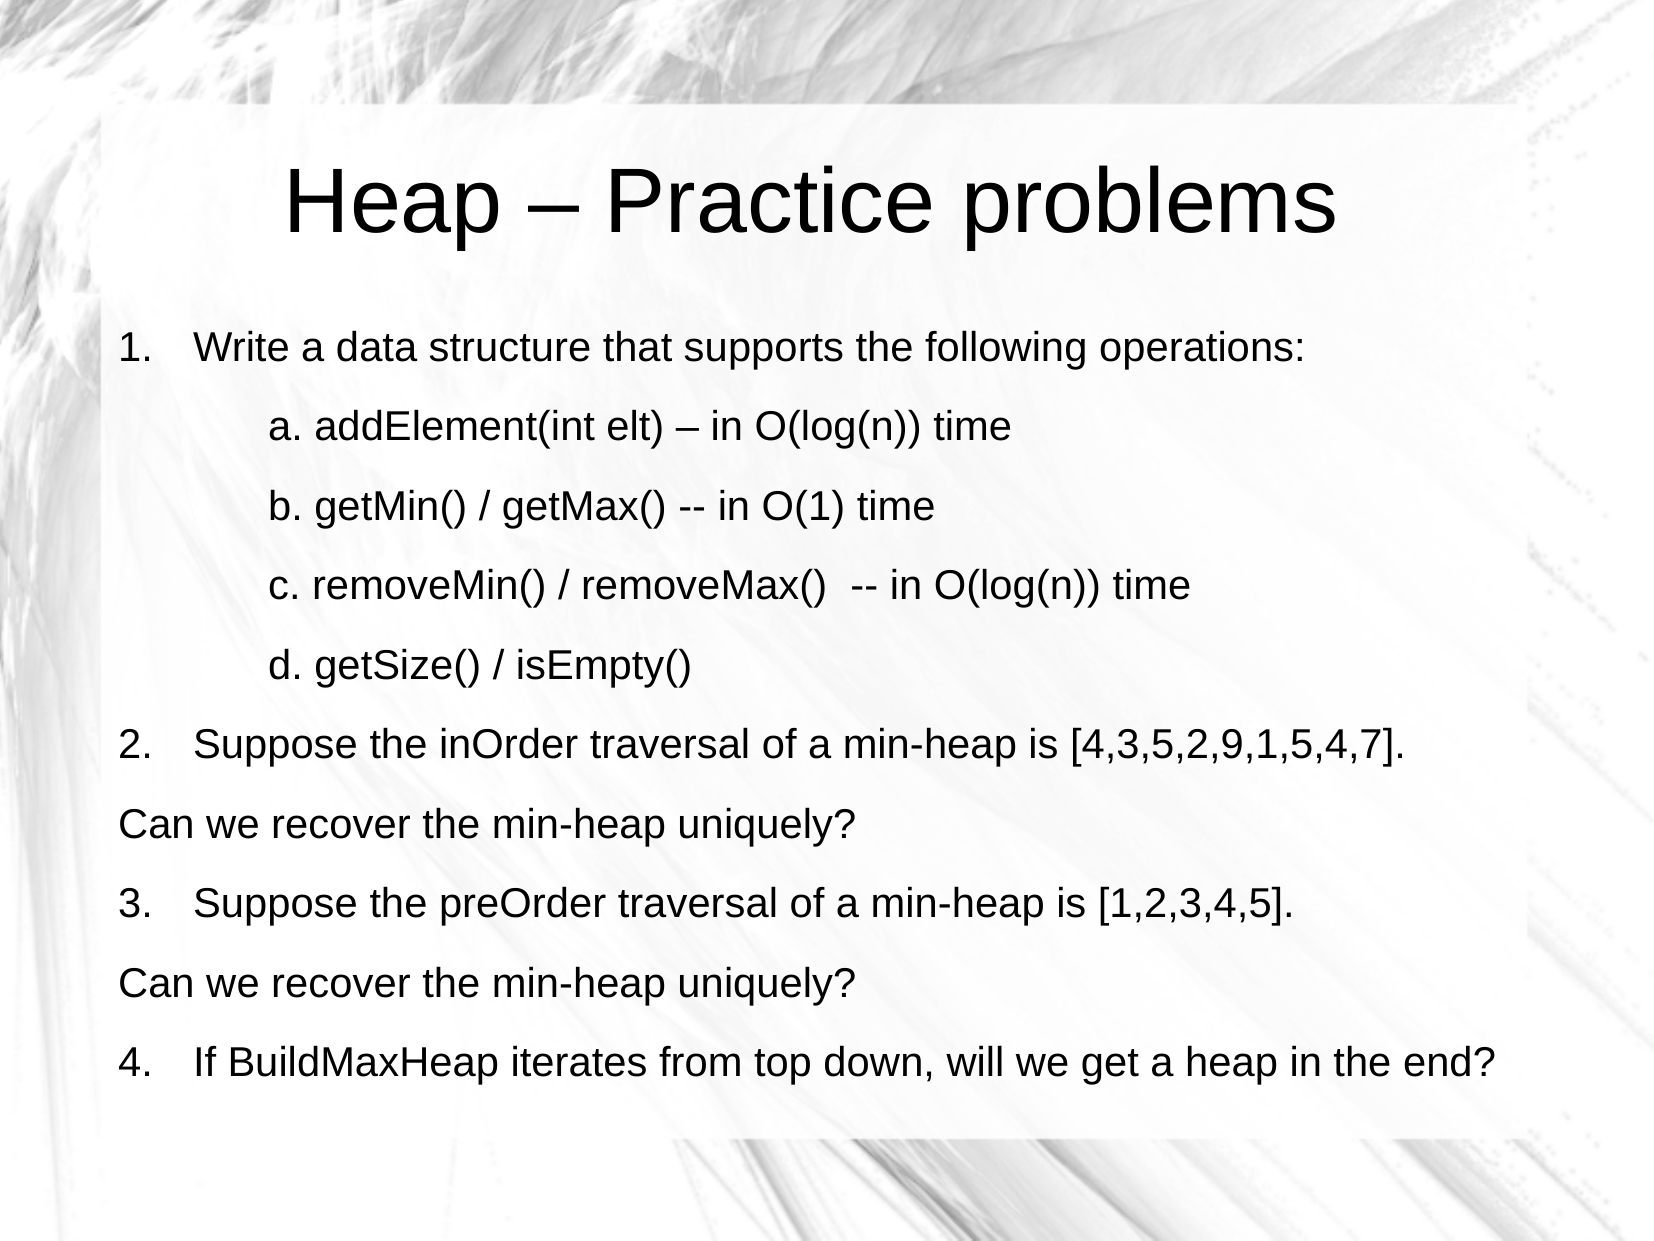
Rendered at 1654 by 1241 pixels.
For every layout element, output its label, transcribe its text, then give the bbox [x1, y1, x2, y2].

picture [0, 0, 1654, 1241]
title Heap – Practice problems [118, 112, 1506, 281]
list Write a data structure that supports the following operations: a. addElement(int elt) – in O(log(n)) time b. getMin() / getMax() -- in O(1) time c. removeMin() / removeMax() -- in O(log(n)) time d. getSize() / isEmpty() Suppose the inOrder traversal of a min-heap is [4,3,5,2,9,1,5,4,7]. Can we recover the min-heap uniquely? Suppose the preOrder traversal of a min-heap is [1,2,3,4,5]. Can we recover the min-heap uniquely? If BuildMaxHeap iterates from top down, will we get a heap in the end? [118, 319, 1571, 1102]
